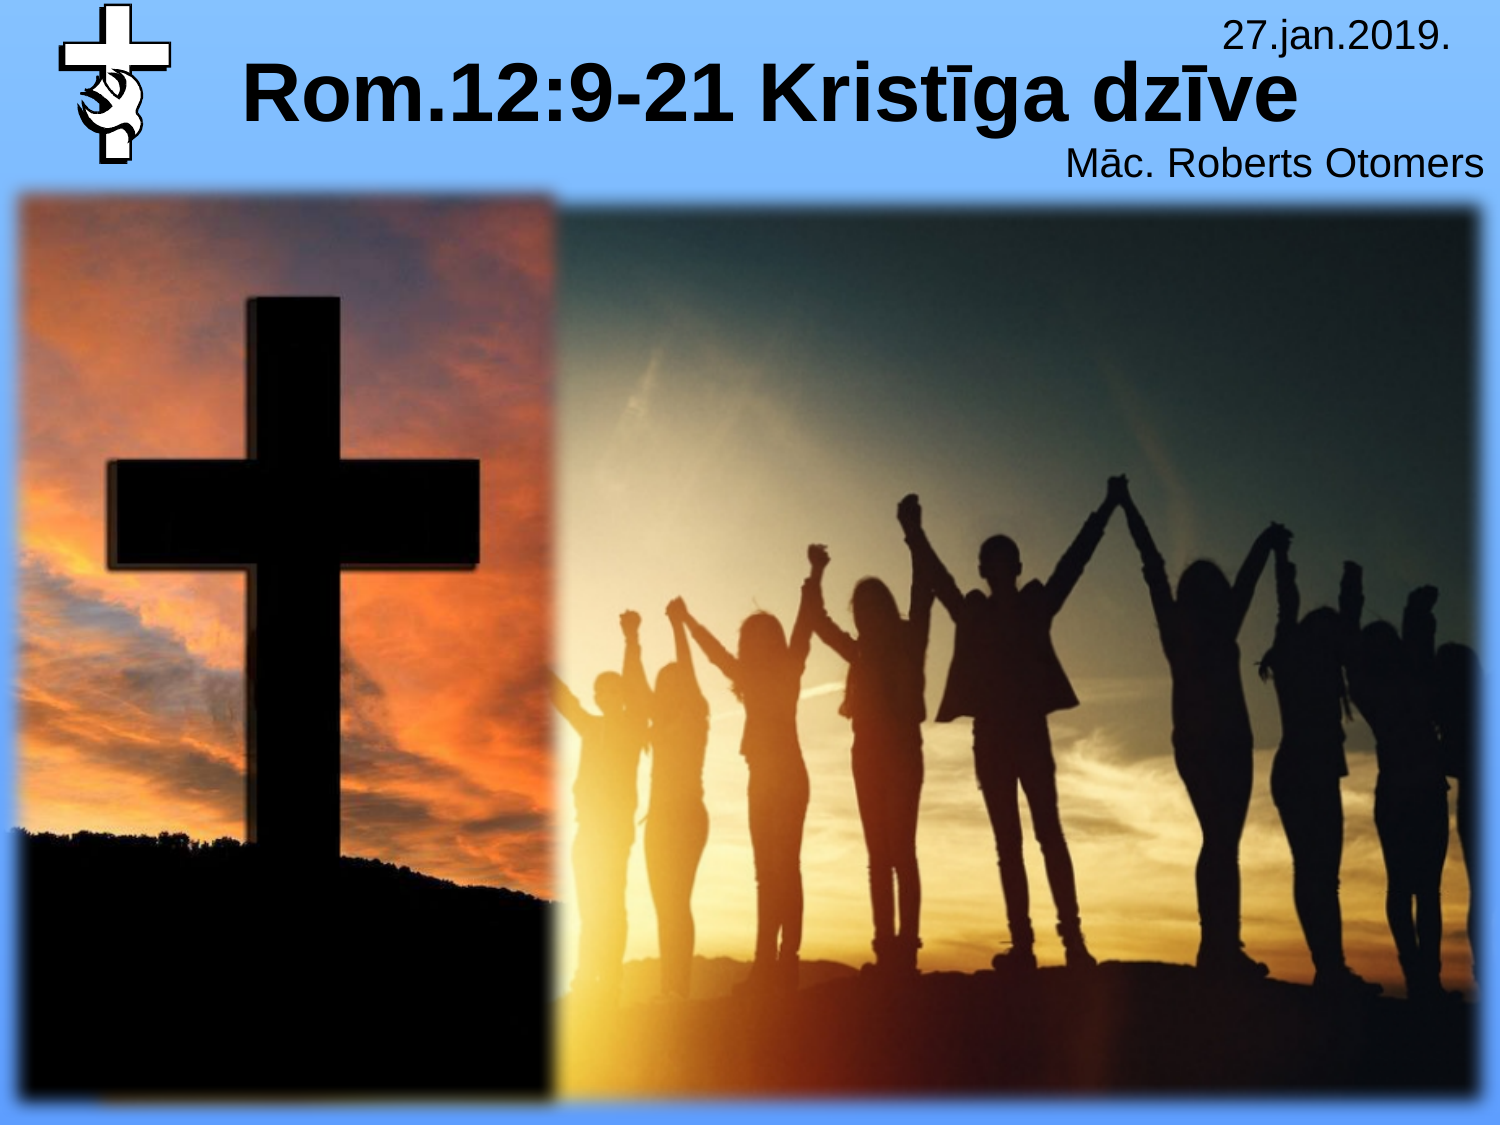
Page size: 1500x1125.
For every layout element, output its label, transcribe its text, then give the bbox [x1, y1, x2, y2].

title Rom.12:9-21 Kristīga dzīve [100, 0, 1442, 177]
text_box 27.jan.2019. [1207, 0, 1500, 65]
text_box Māc. Roberts Otomers [984, 128, 1500, 186]
picture [58, 3, 172, 165]
picture [0, 175, 1500, 1120]
